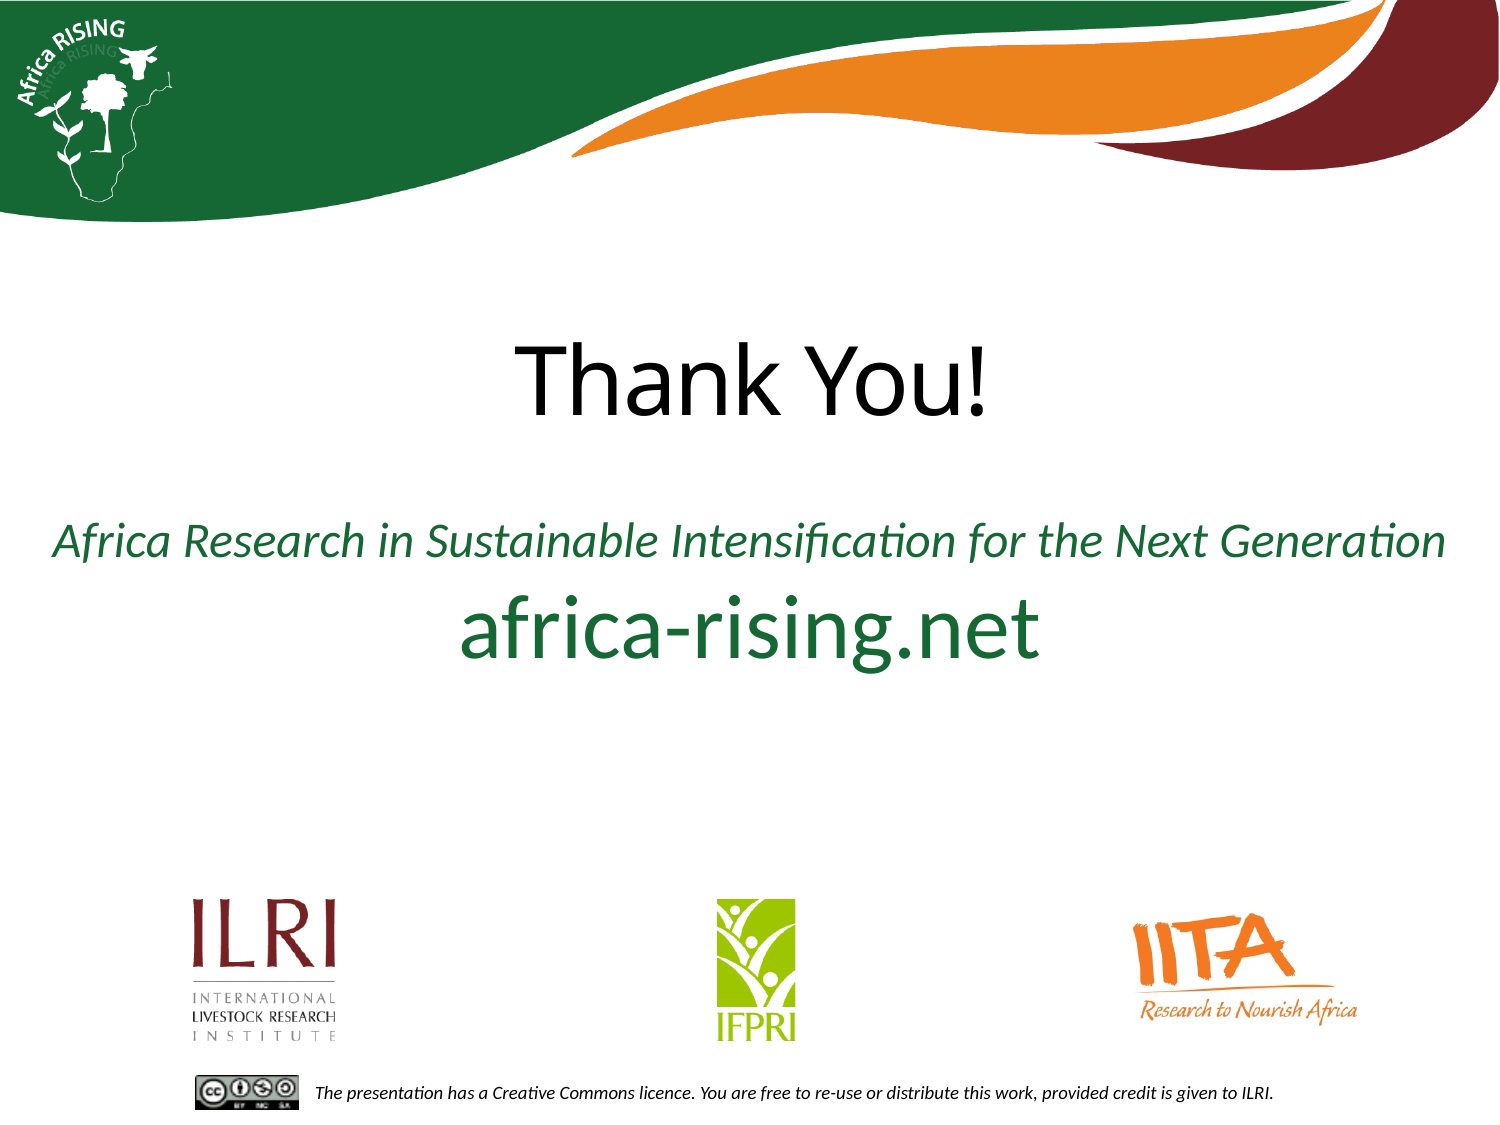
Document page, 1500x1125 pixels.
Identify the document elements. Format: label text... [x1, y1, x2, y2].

picture [717, 899, 796, 1041]
picture [195, 1075, 299, 1110]
picture [0, 0, 1499, 222]
picture [193, 899, 335, 1041]
text_box Thank You! [127, 312, 1378, 500]
picture [1133, 913, 1357, 1026]
